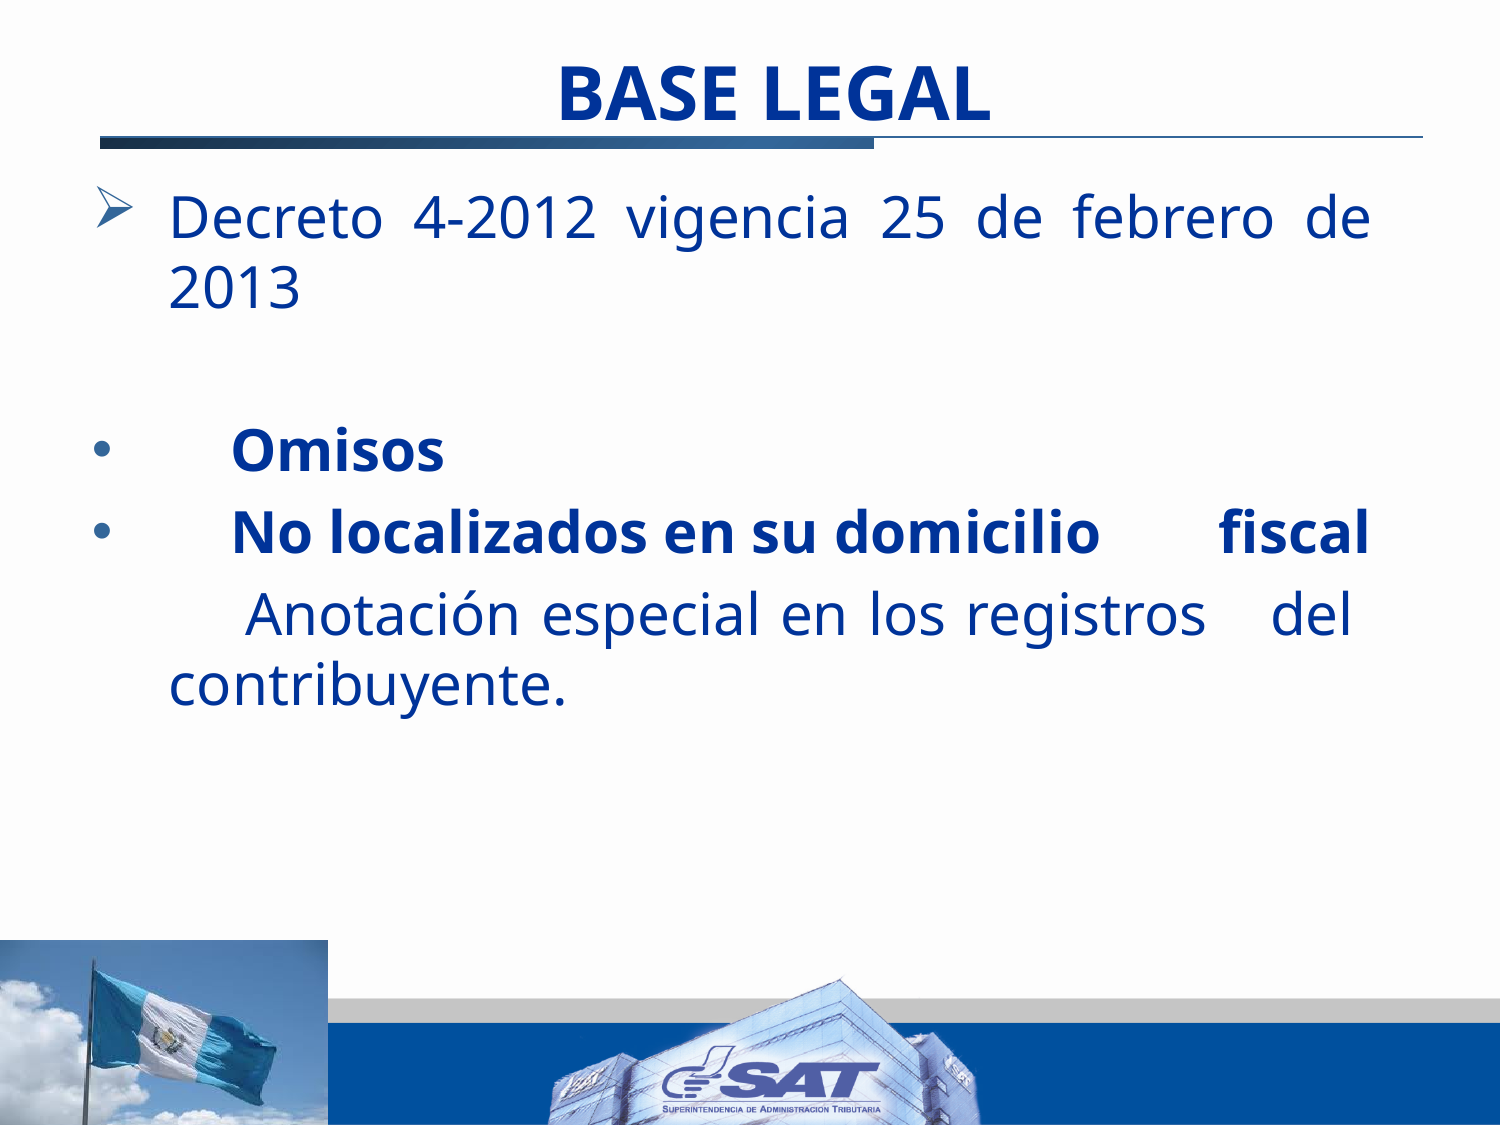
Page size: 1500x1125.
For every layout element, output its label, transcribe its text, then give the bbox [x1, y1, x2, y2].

picture [0, 0, 1500, 1125]
title BASE LEGAL [93, 30, 1436, 144]
list Decreto 4-2012 vigencia 25 de febrero de 2013 Omisos No localizados en su domicilio fiscal Anotación especial en los registros del contribuyente. [76, 172, 1389, 953]
